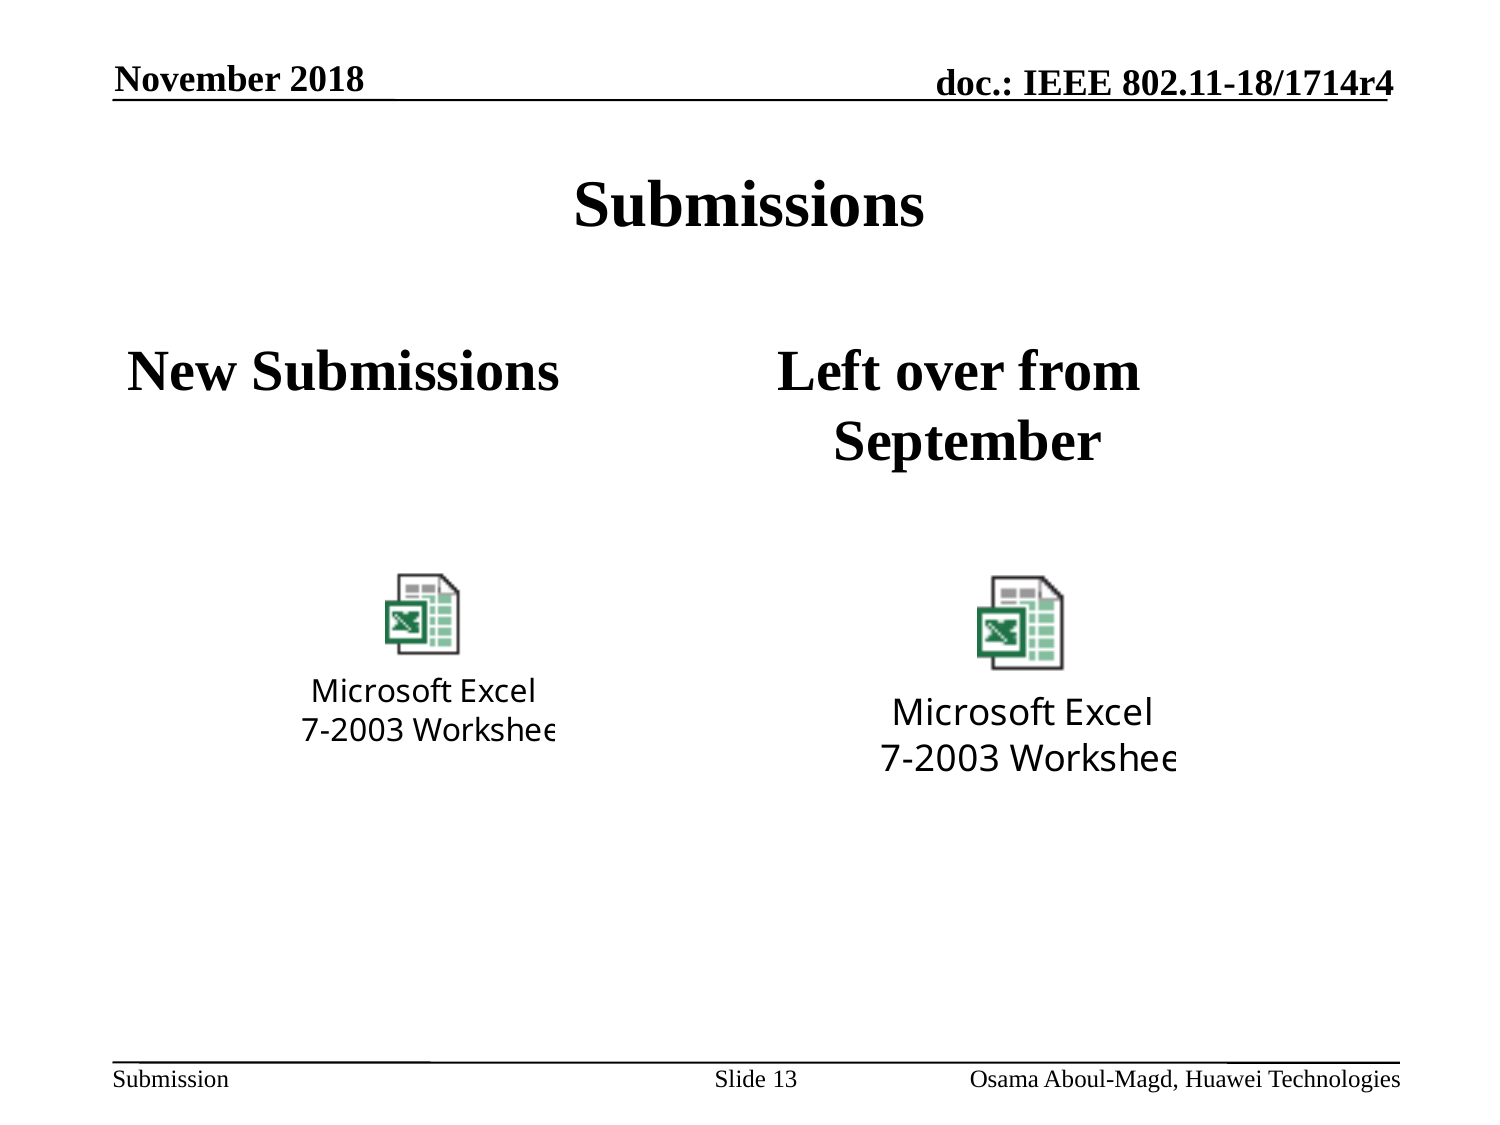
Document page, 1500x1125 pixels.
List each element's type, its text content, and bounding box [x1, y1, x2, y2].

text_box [299, 572, 556, 788]
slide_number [114, 54, 423, 100]
list New Submissions [112, 324, 738, 1000]
slide_number Slide 13 [712, 1061, 800, 1123]
title Submissions [112, 112, 1388, 288]
list Left over from September [761, 324, 1388, 1000]
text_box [878, 574, 1176, 826]
footer Osama Aboul-Magd, Huawei Technologies [878, 1061, 1402, 1093]
